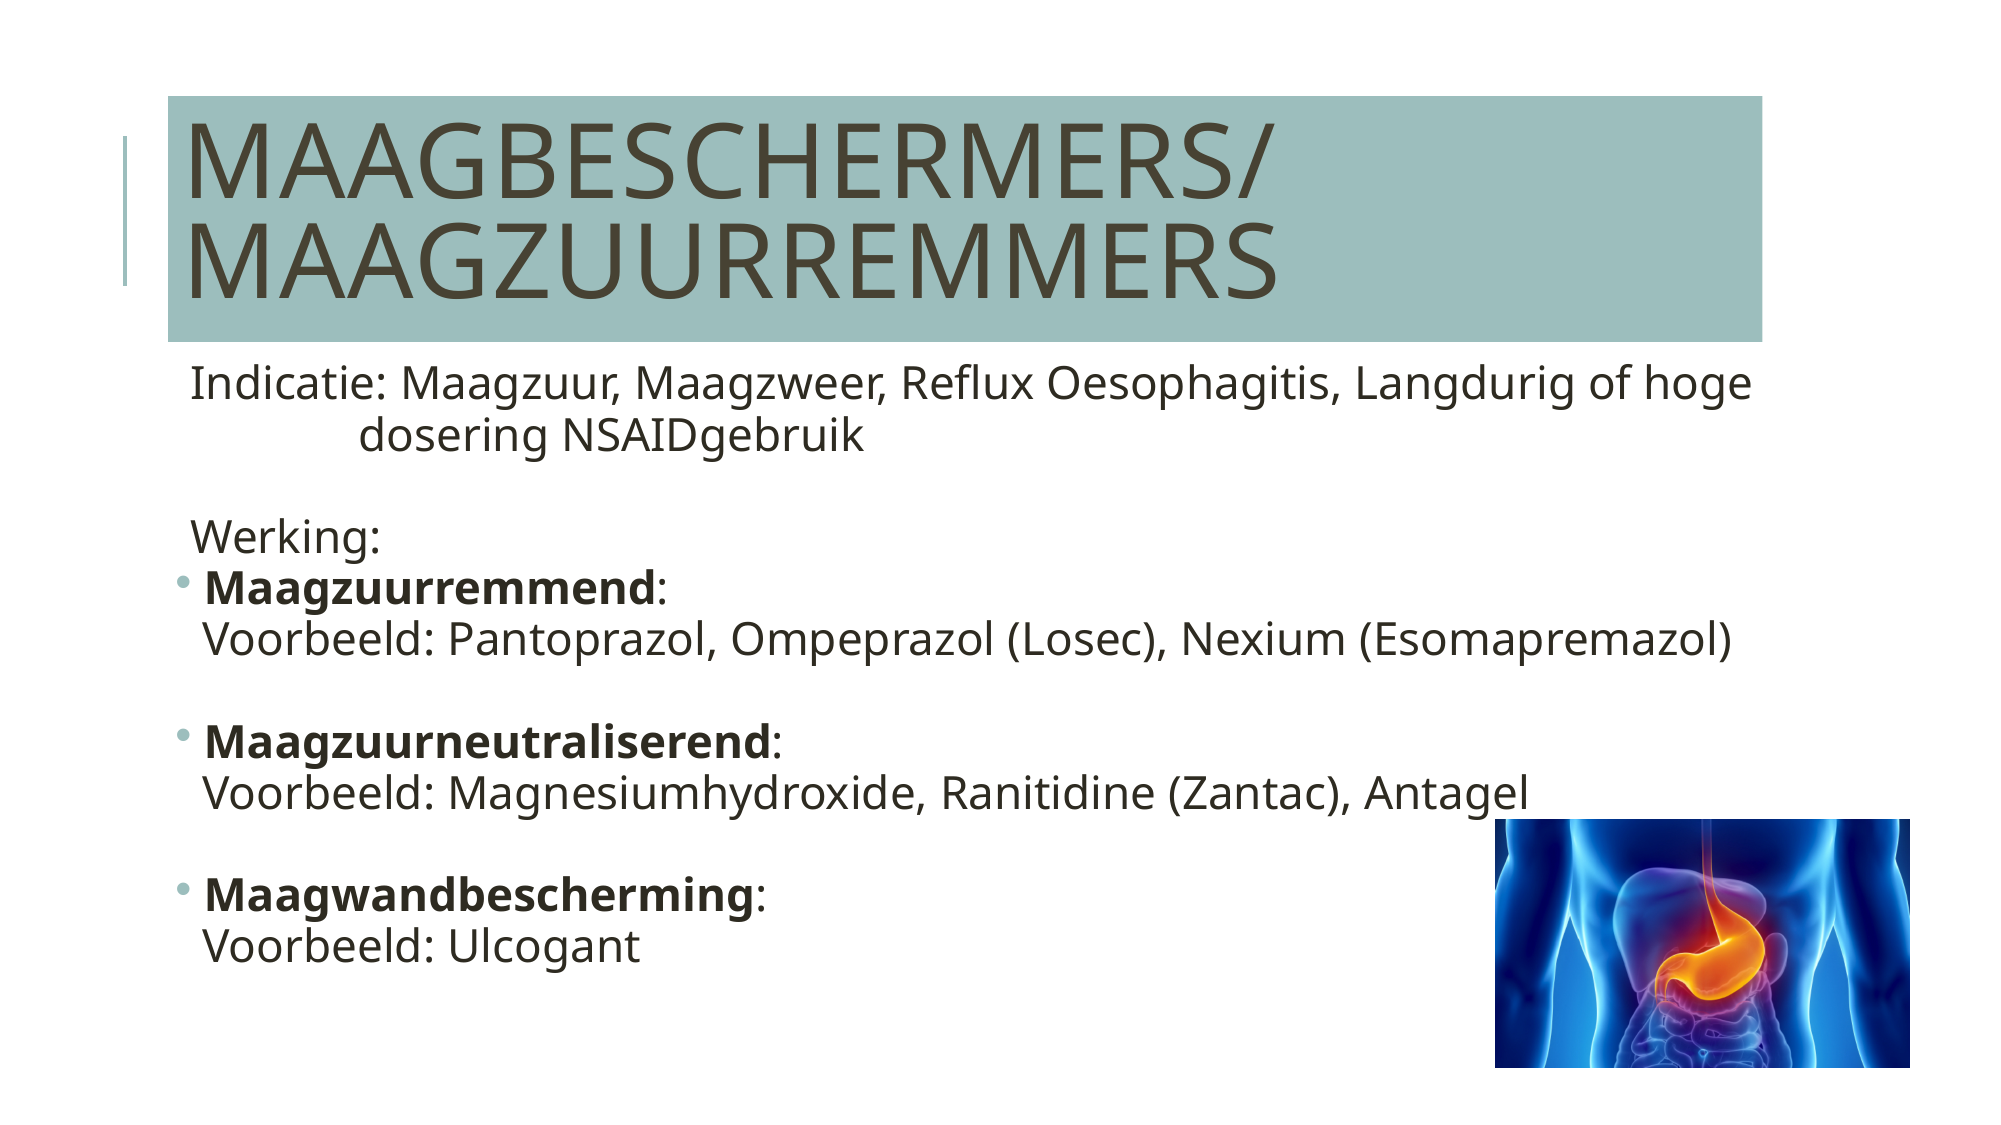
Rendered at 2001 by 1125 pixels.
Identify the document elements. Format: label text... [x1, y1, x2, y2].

picture [1495, 819, 1911, 1069]
list Indicatie: Maagzuur, Maagzweer, Reflux Oesophagitis, Langdurig of hoge dosering NSAIDgebruik Werking: Maagzuurremmend: Voorbeeld: Pantoprazol, Ompeprazol (Losec), Nexium (Esomapremazol) Maagzuurneutraliserend: Voorbeeld: Magnesiumhydroxide, Ranitidine (Zantac), Antagel Maagwandbescherming: Voorbeeld: Ulcogant [168, 375, 1763, 1035]
title MaagBeschermers/Maagzuurremmers [168, 96, 1763, 342]
